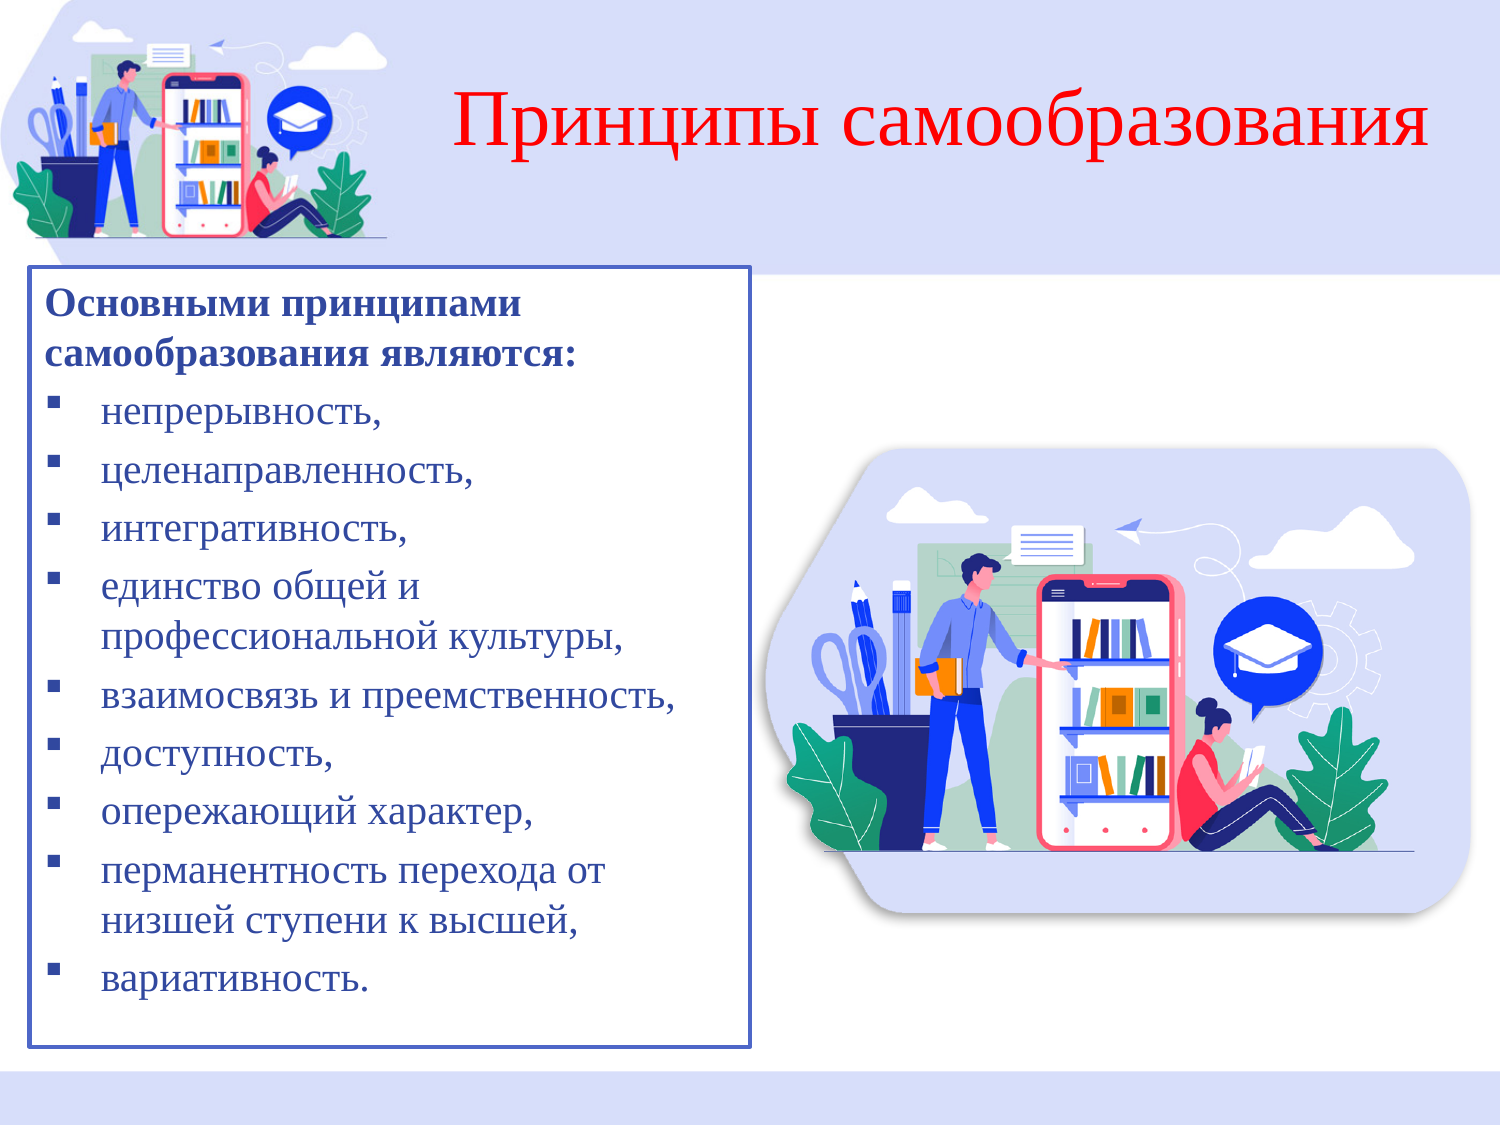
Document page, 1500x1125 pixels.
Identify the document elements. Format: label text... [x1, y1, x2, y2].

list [761, 434, 1471, 918]
list Основными принципами самообразования являются: непрерывность, целенаправленность, интегративность, единство общей и профессиональной культуры, взаимосвязь и преемственность, доступность, опережающий характер, перманентность перехода от низшей ступени к высшей, вариативность. [27, 265, 752, 1049]
picture [0, 0, 1500, 1125]
title Принципы самообразования [383, 19, 1500, 208]
